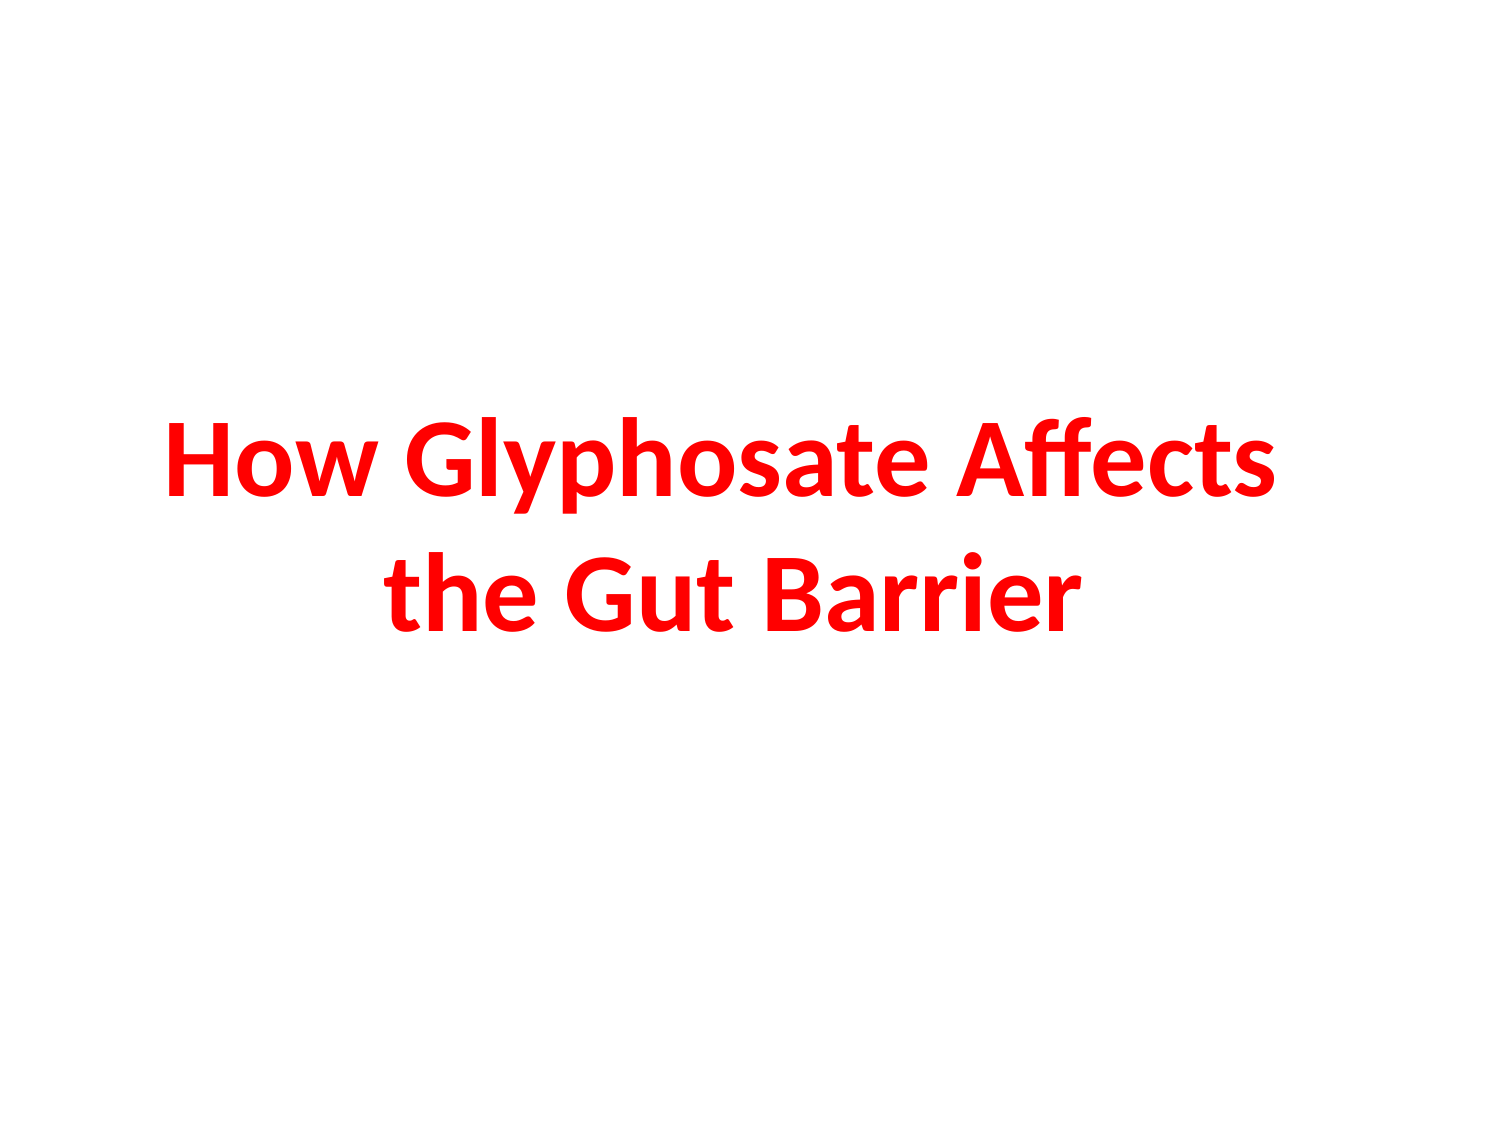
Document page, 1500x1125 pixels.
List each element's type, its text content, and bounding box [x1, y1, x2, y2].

text_box How Glyphosate Affects the Gut Barrier [148, 376, 1320, 662]
